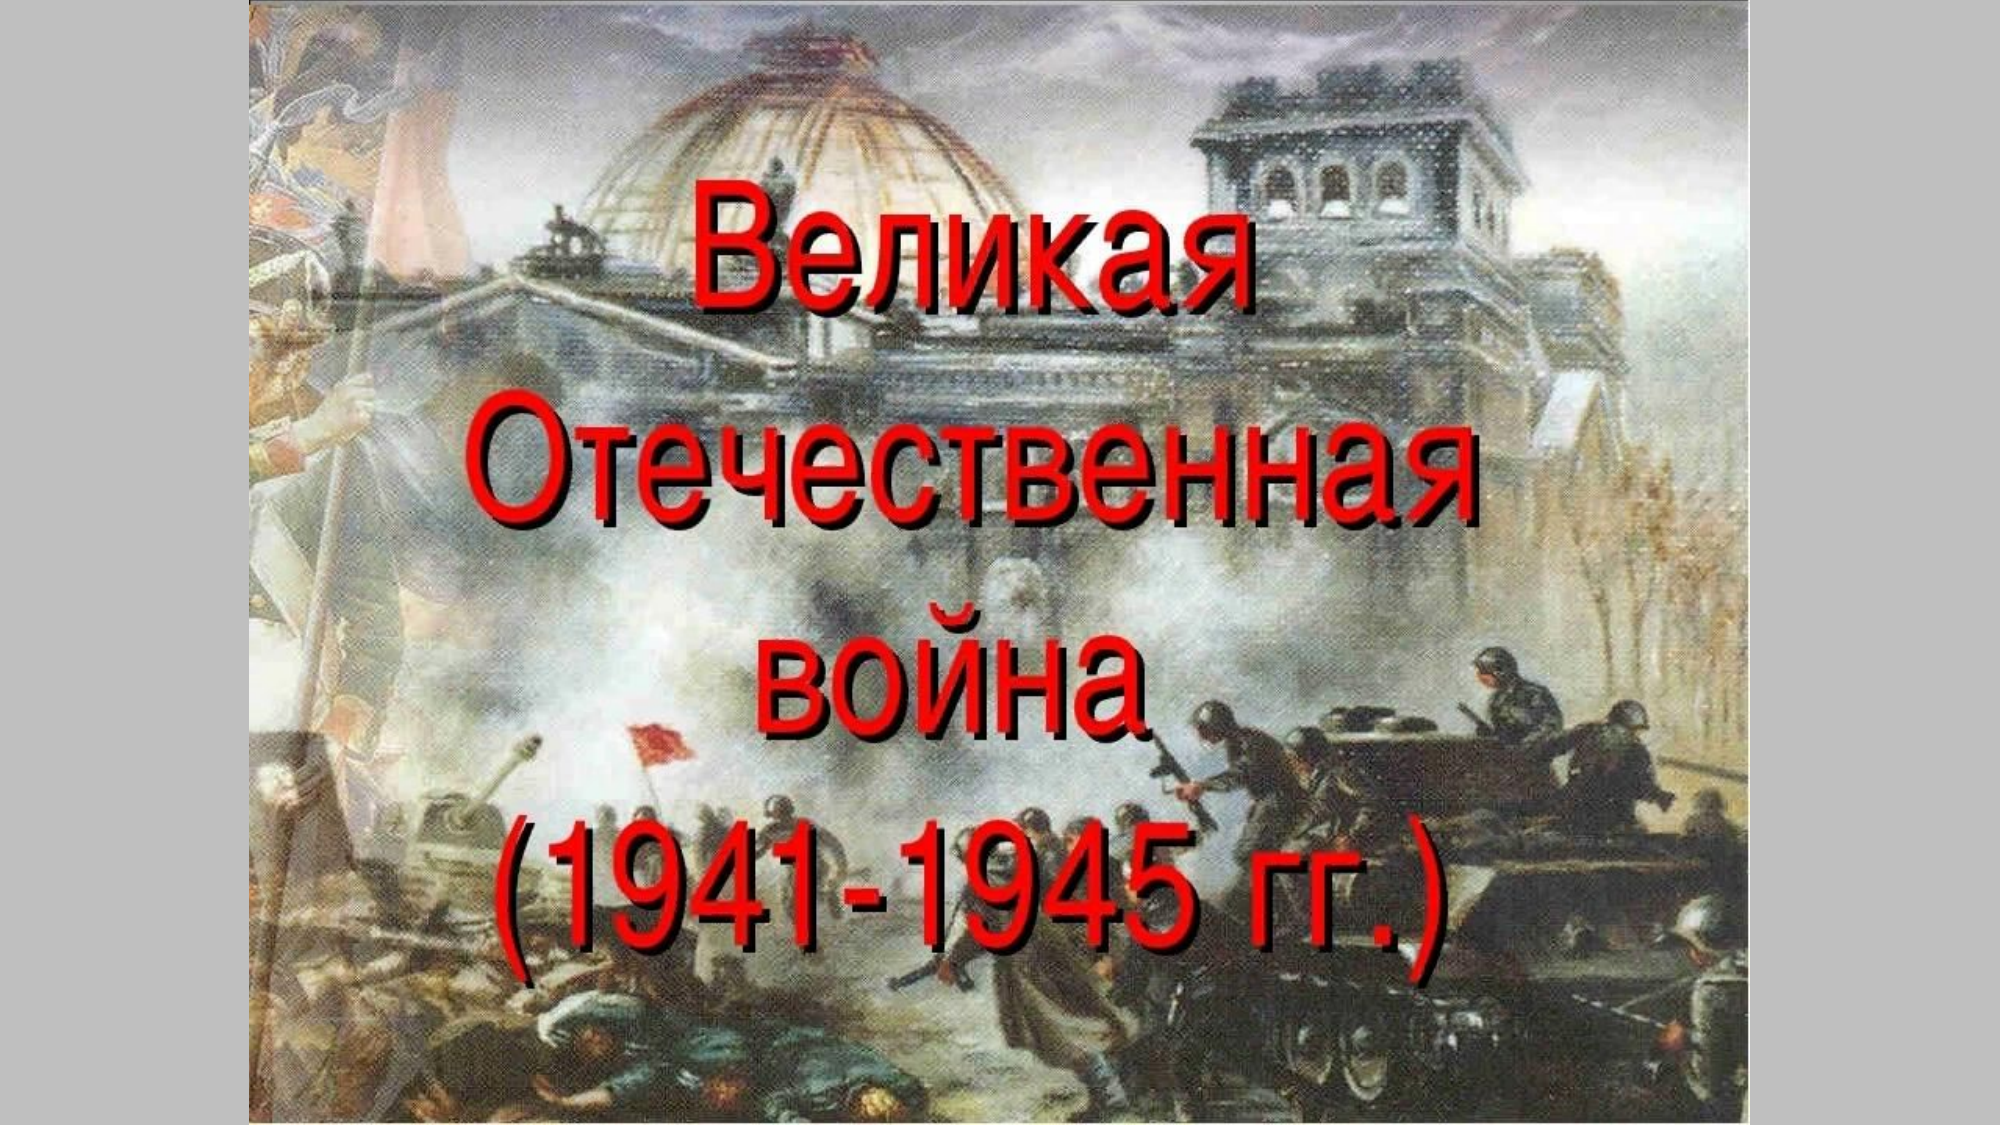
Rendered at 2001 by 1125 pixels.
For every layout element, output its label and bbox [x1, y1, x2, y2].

picture [249, 0, 1750, 1125]
